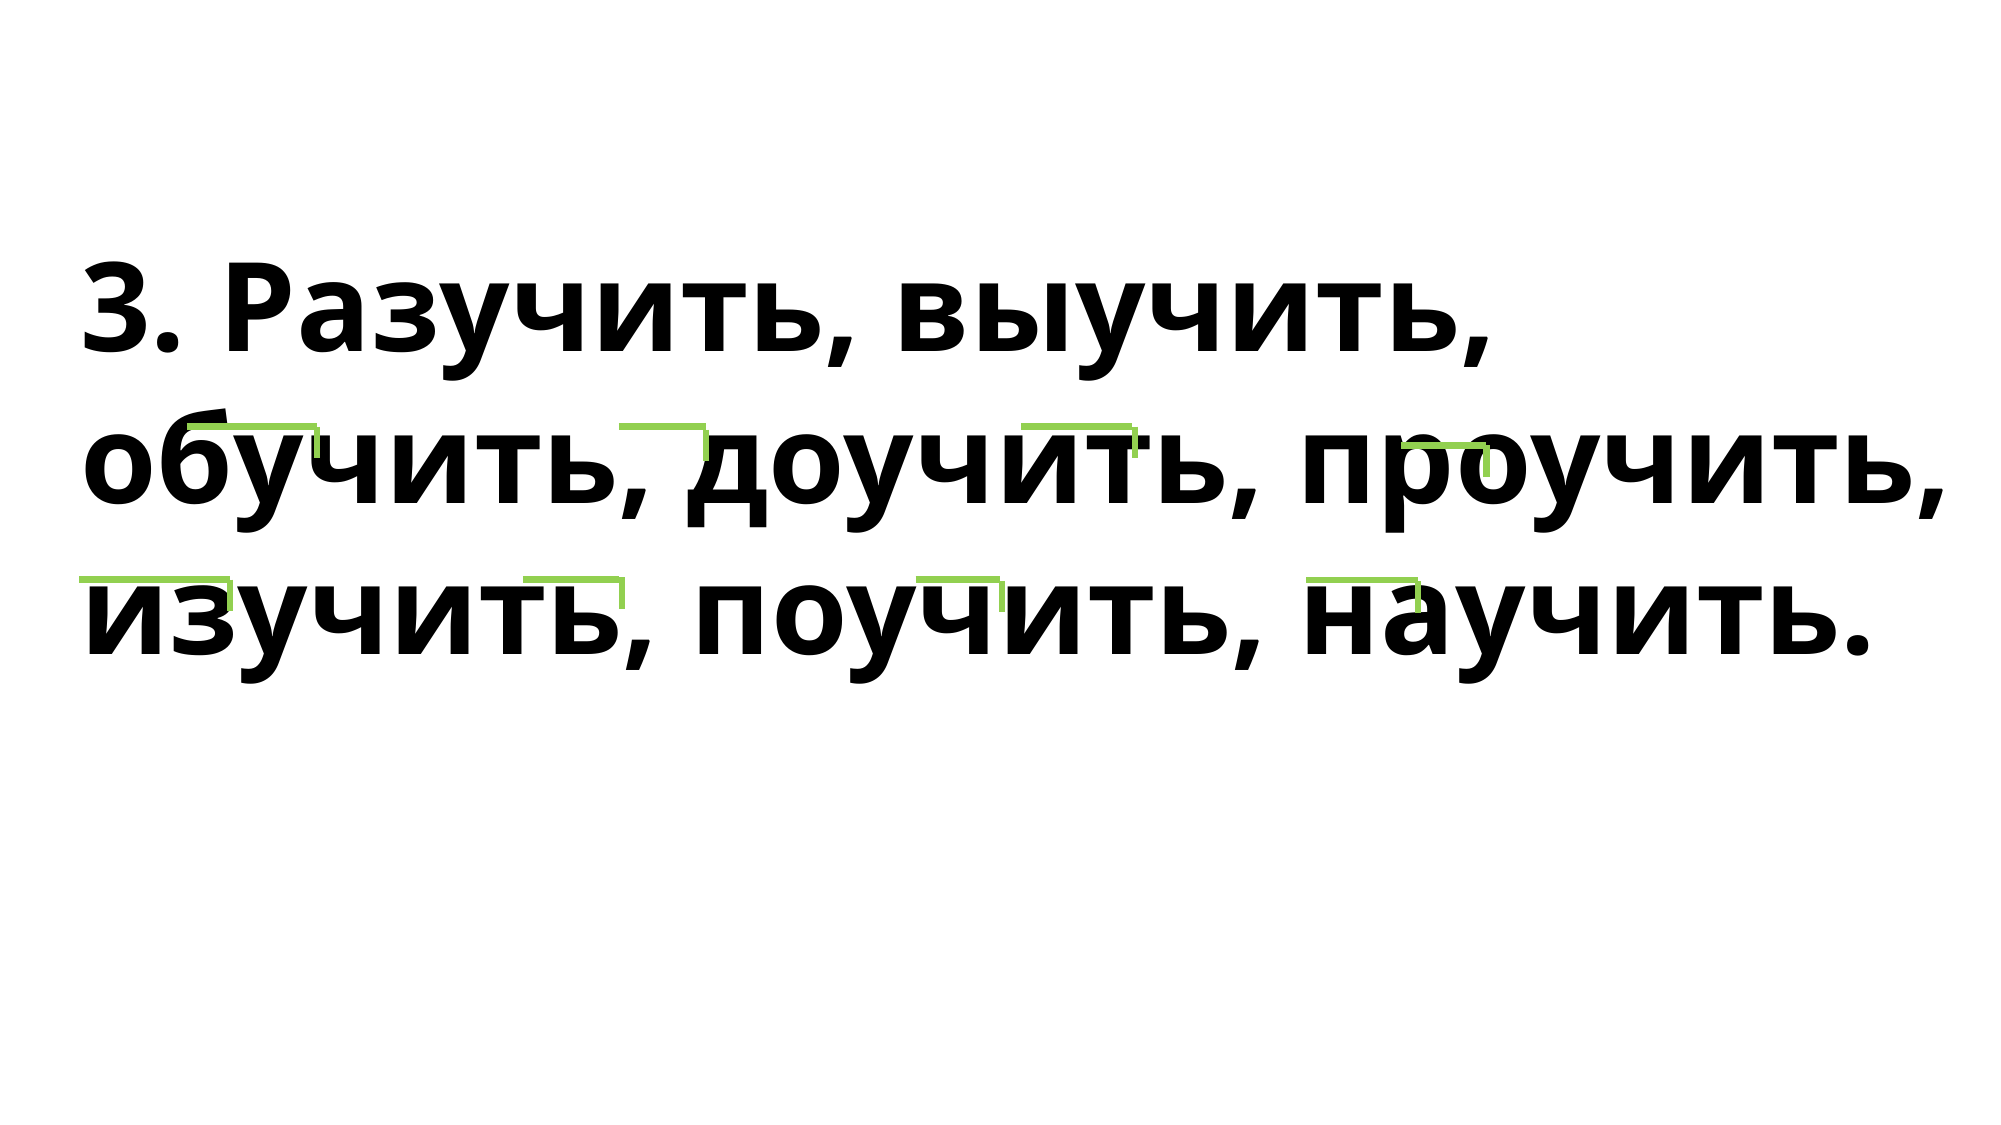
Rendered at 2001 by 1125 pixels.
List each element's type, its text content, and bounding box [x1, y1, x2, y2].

title 3. Разучить, выучить, обучить, доучить, проучить, изучить, поучить, научить. [65, 70, 1978, 693]
